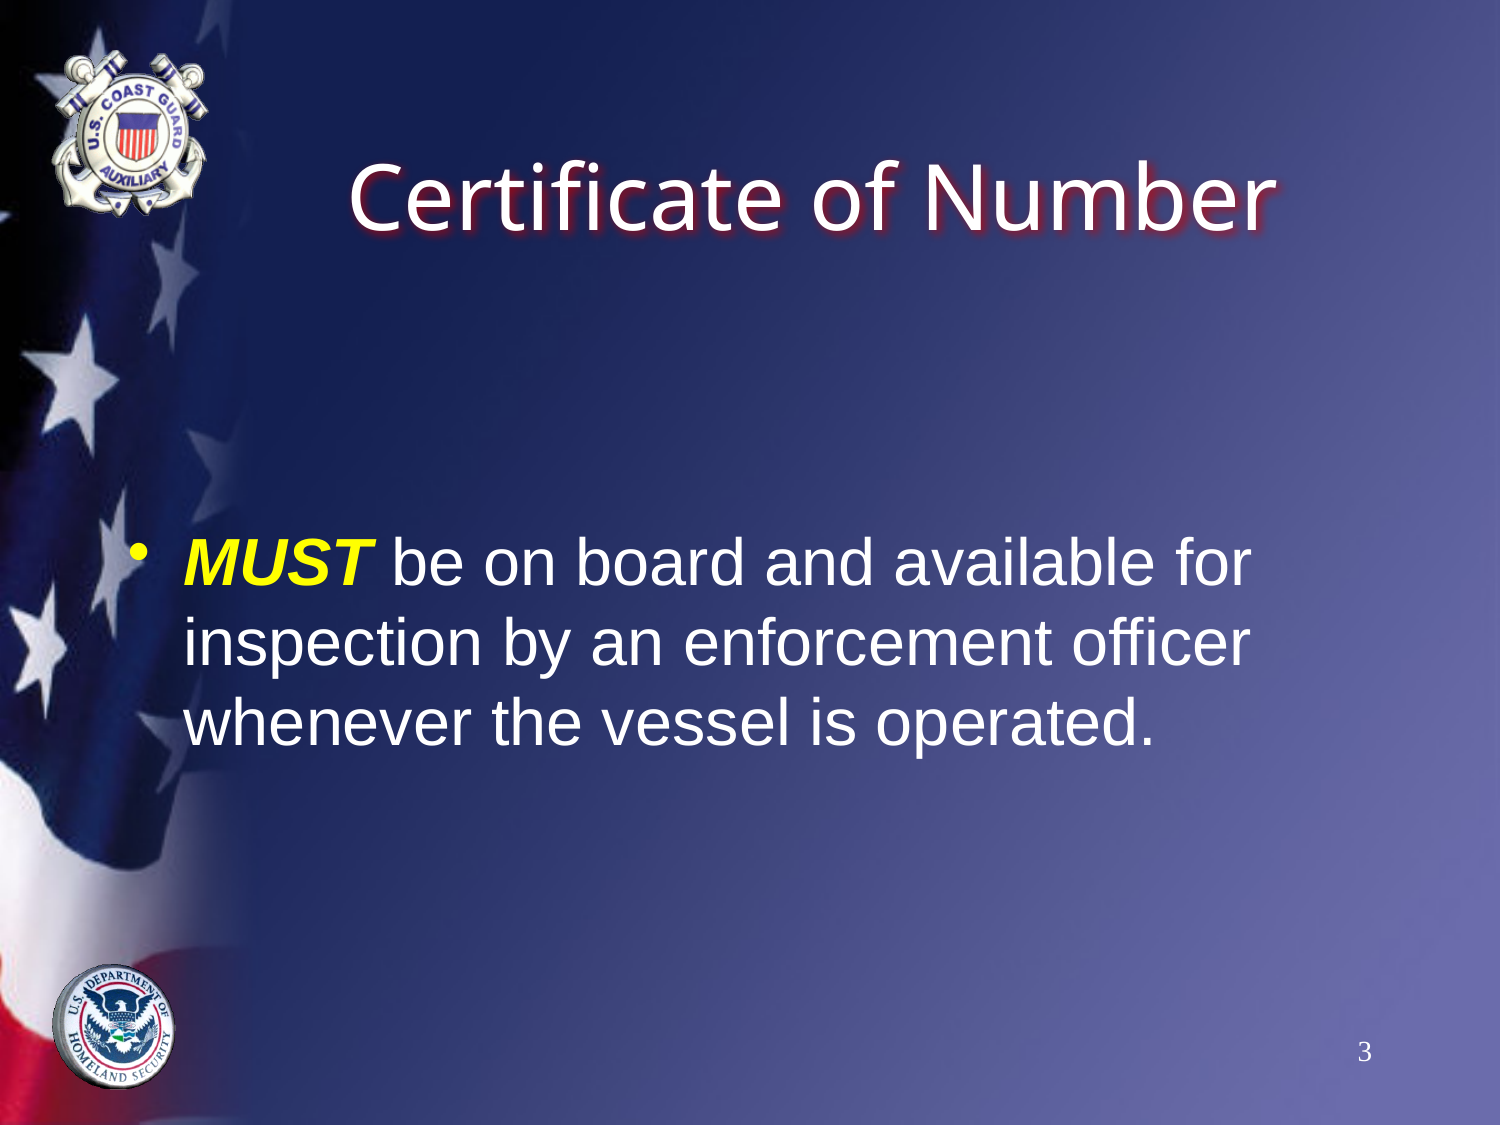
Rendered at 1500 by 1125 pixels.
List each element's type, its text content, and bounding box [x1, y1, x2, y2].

title Certificate of Number [174, 99, 1450, 288]
picture [0, 0, 1500, 1125]
slide_number 3 [1074, 1025, 1388, 1100]
list MUST be on board and available for inspection by an enforcement officer whenever the vessel is operated. [112, 324, 1388, 1000]
